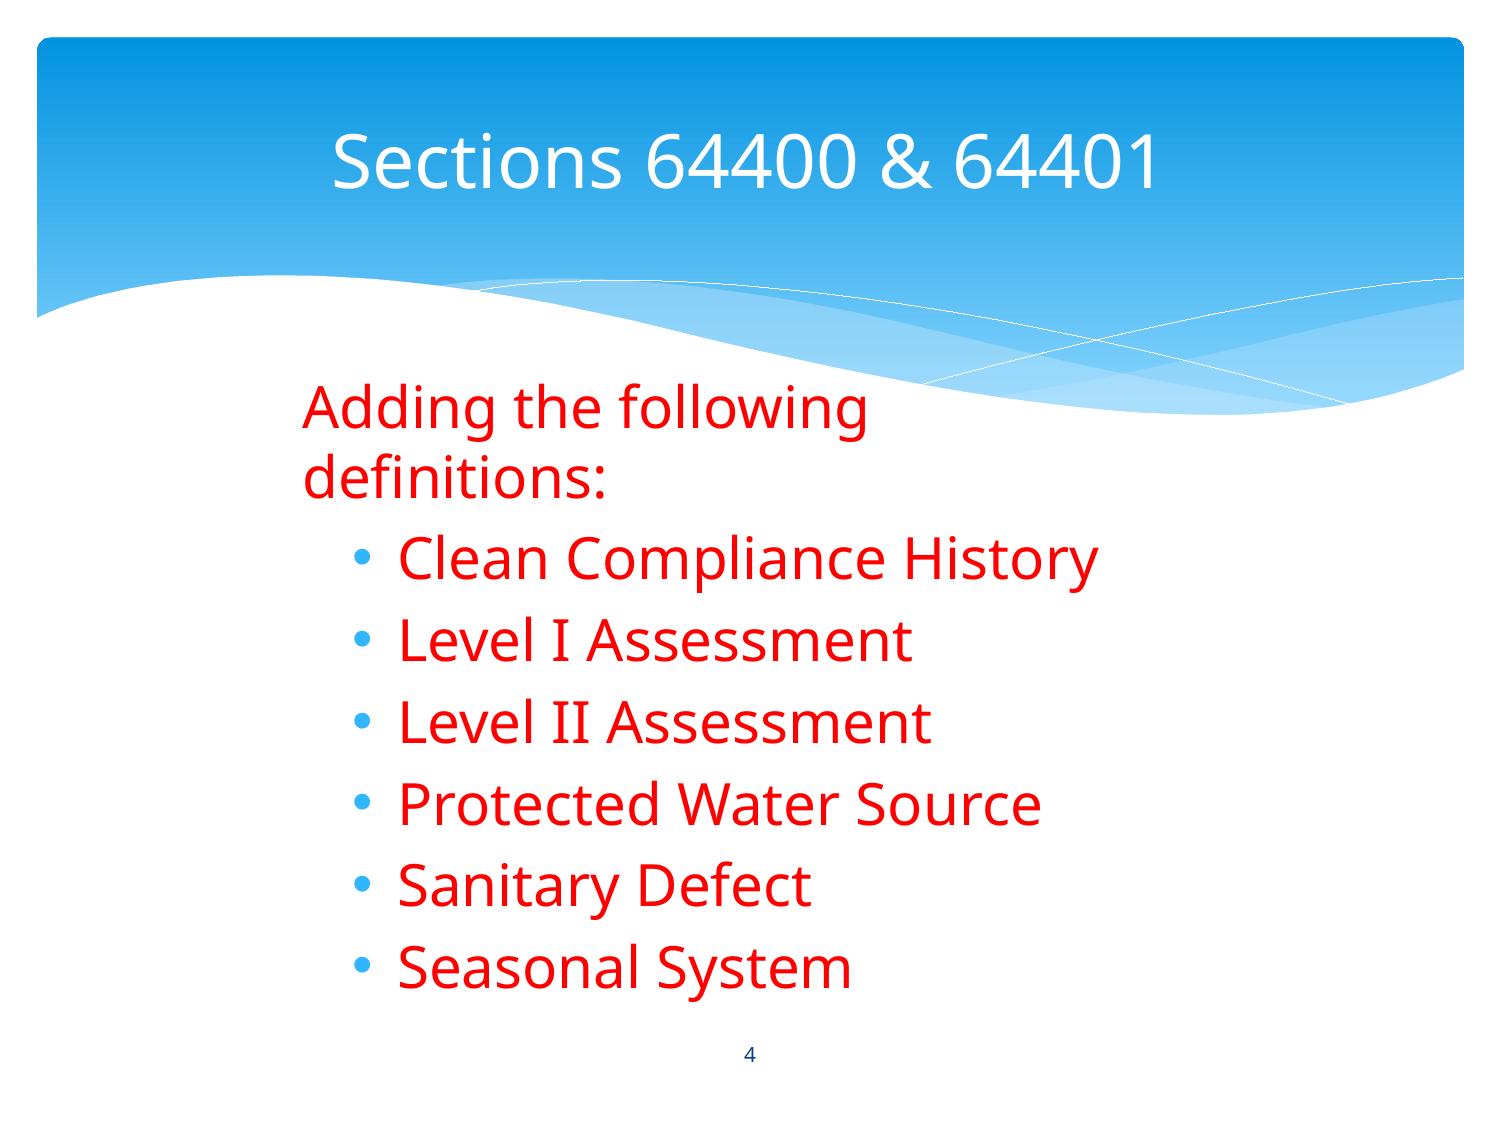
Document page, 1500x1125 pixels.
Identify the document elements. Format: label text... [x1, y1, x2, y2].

list Adding the following definitions: Clean Compliance History Level I Assessment Level II Assessment Protected Water Source Sanitary Defect Seasonal System [287, 362, 1188, 929]
title Sections 64400 & 64401 [75, 55, 1425, 261]
slide_number 4 [654, 1025, 846, 1086]
